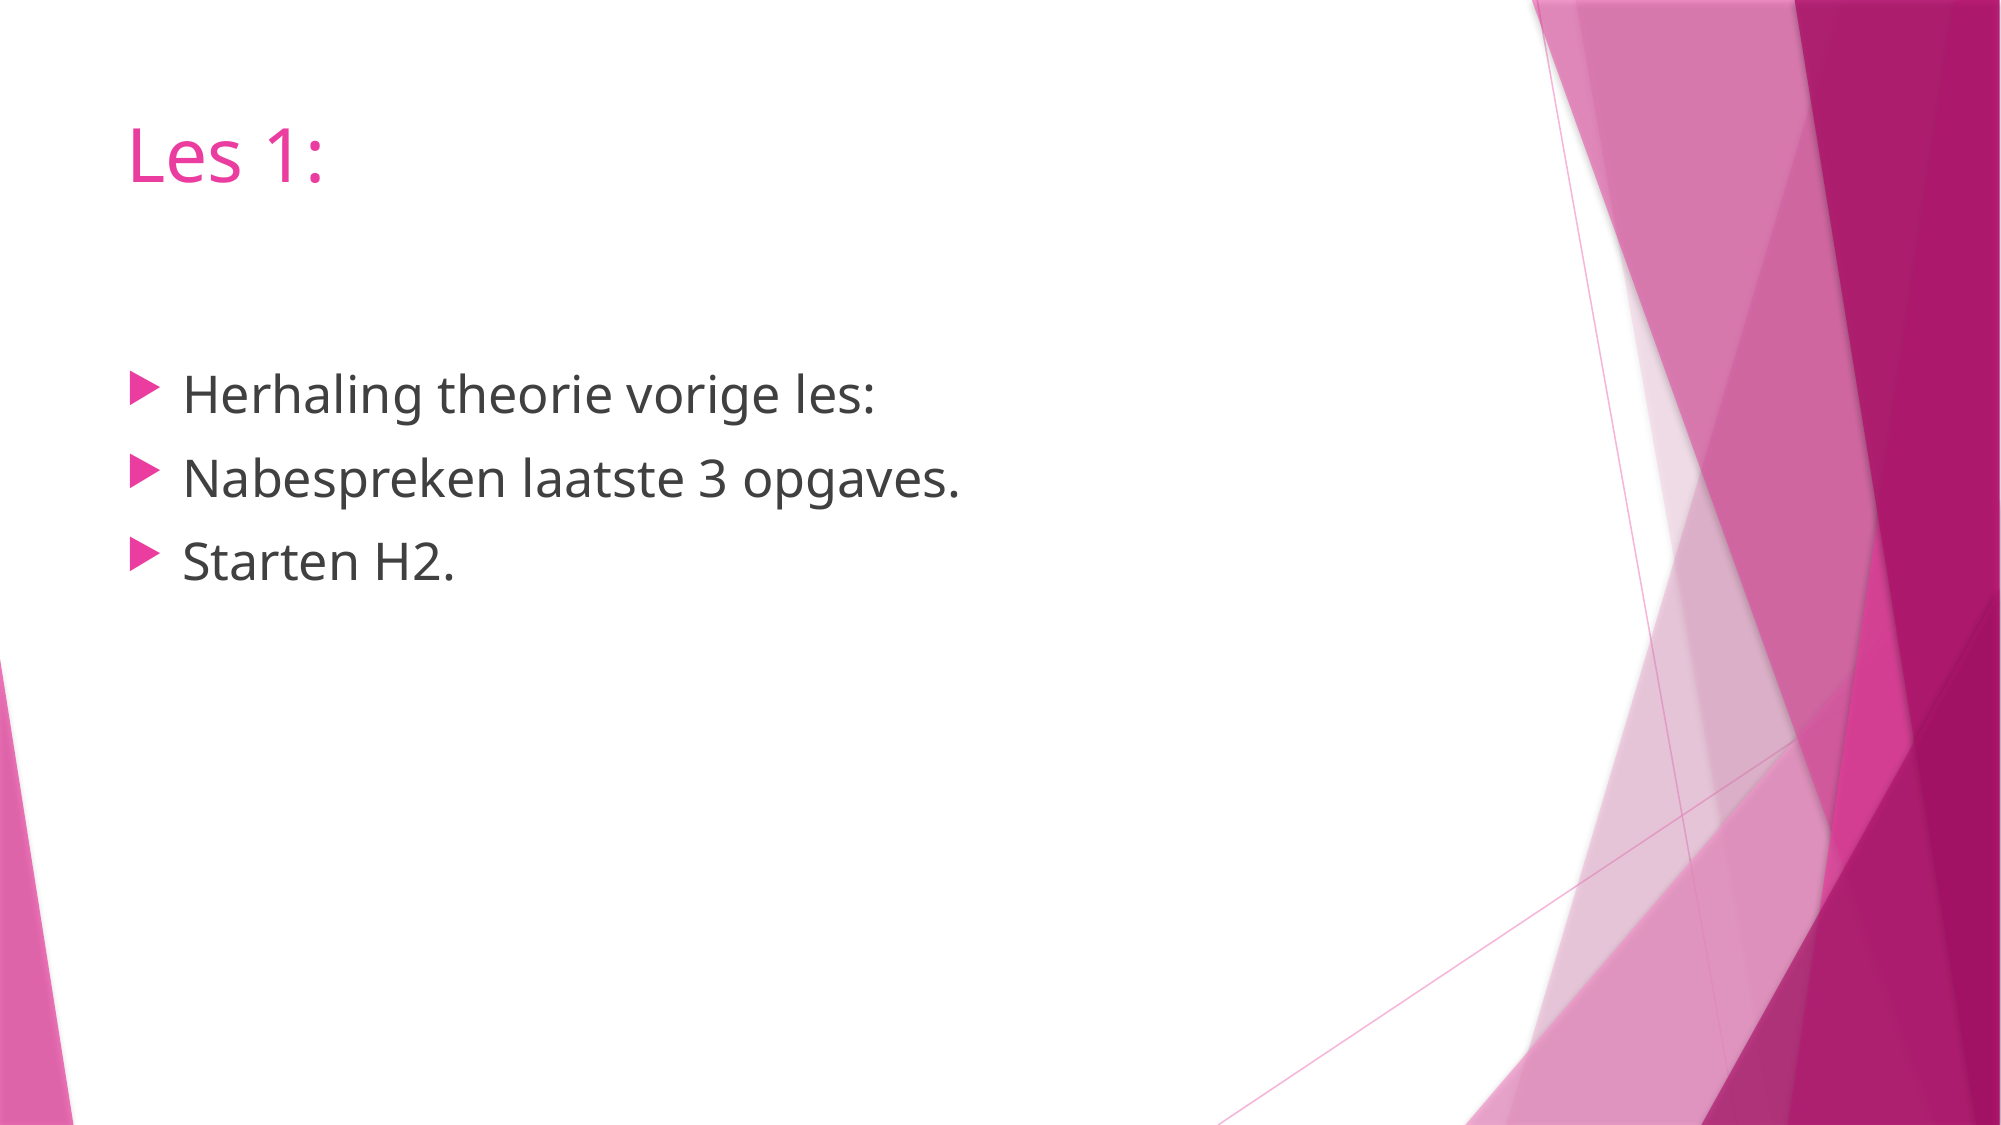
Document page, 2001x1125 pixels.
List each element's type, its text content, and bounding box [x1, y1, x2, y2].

list Herhaling theorie vorige les: Nabespreken laatste 3 opgaves. Starten H2. [111, 354, 1522, 992]
title Les 1: [111, 99, 1522, 317]
